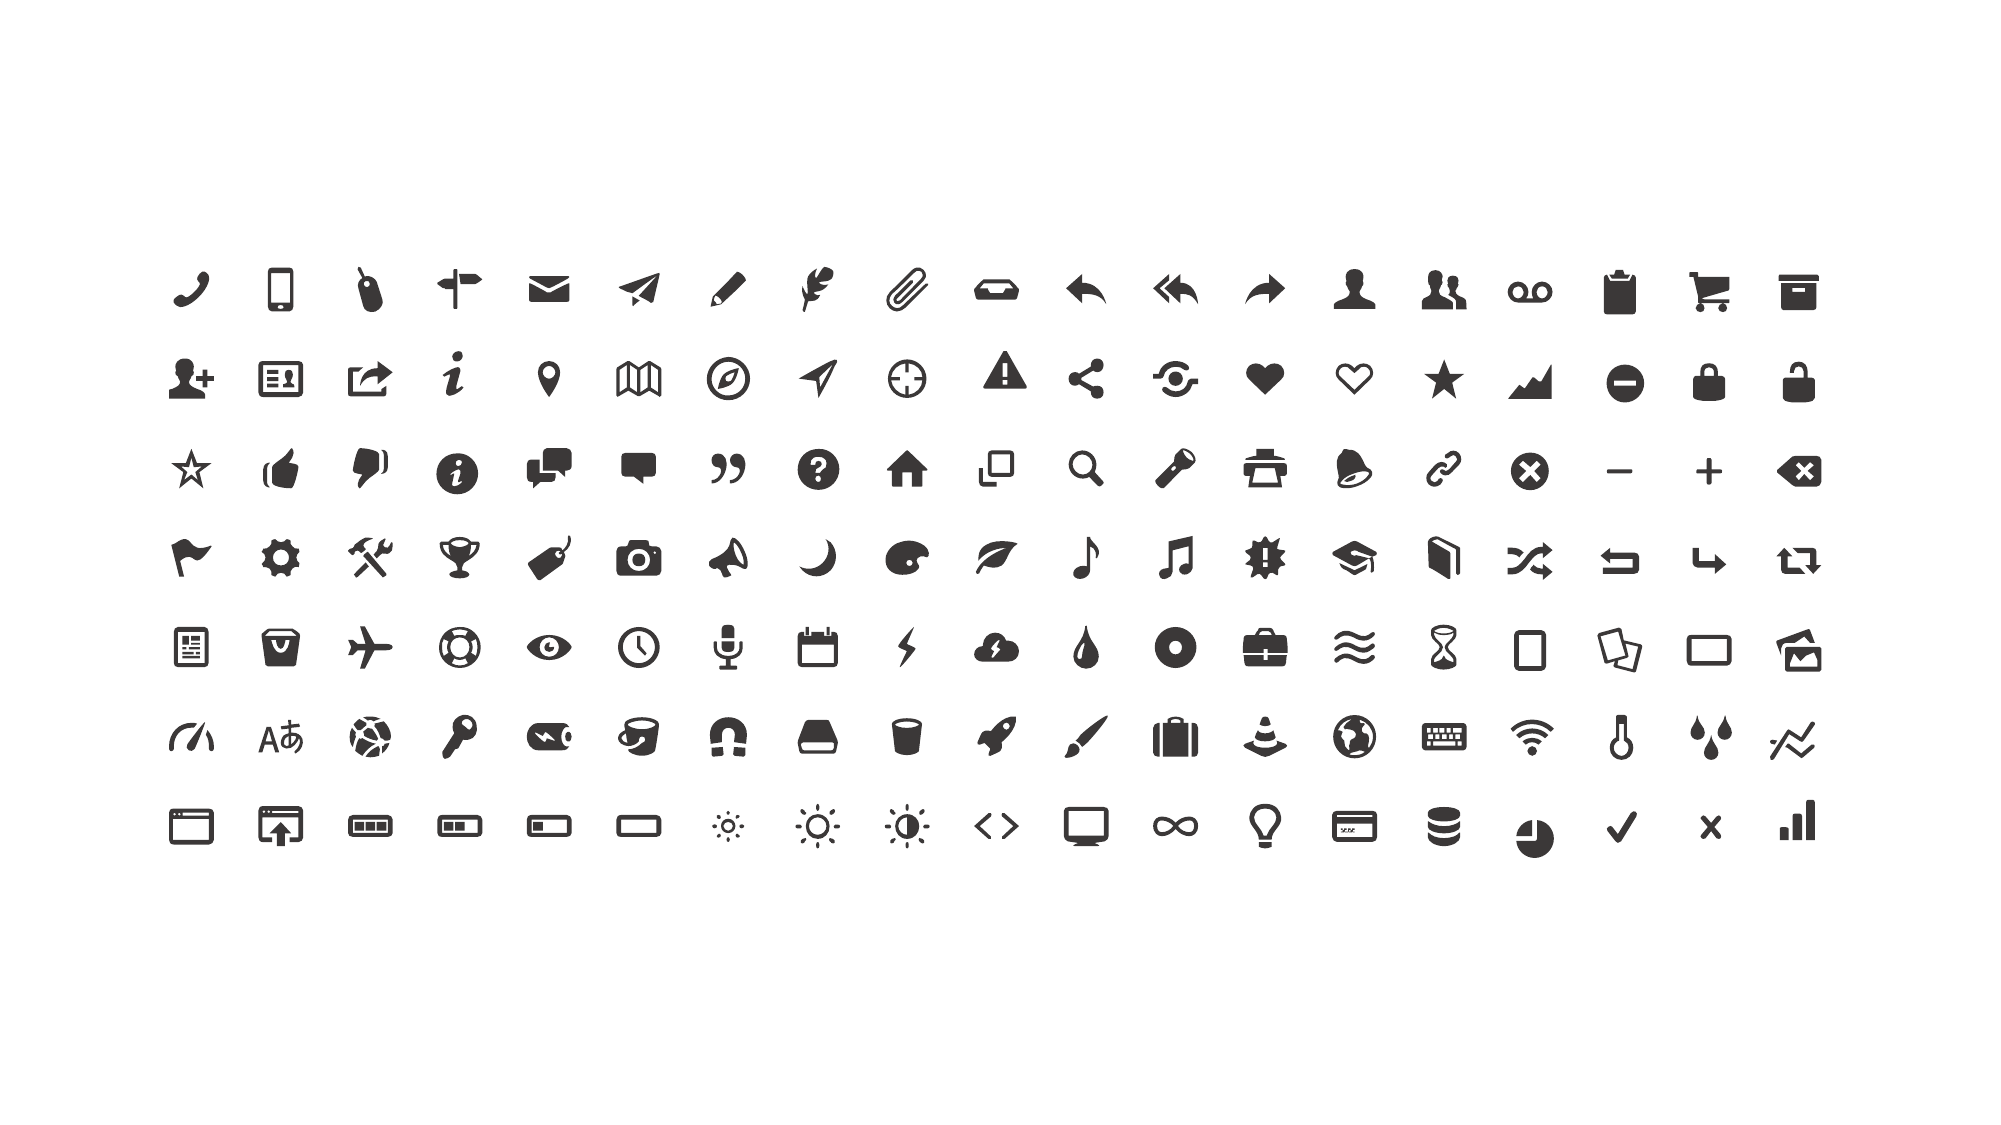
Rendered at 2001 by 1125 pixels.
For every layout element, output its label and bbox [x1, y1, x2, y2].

text_box [527, 535, 571, 581]
text_box [1510, 452, 1549, 491]
text_box [632, 296, 640, 307]
text_box [890, 837, 896, 844]
text_box [710, 271, 746, 307]
text_box [363, 716, 381, 722]
text_box [348, 814, 393, 837]
text_box [173, 271, 210, 308]
text_box [1781, 283, 1817, 311]
text_box [829, 837, 835, 844]
text_box [1603, 269, 1636, 315]
text_box [1686, 634, 1732, 666]
text_box [1153, 816, 1199, 837]
text_box [1439, 450, 1462, 476]
text_box [1522, 737, 1542, 745]
text_box [829, 809, 836, 815]
text_box [1245, 448, 1285, 460]
text_box [974, 632, 1019, 662]
text_box [1530, 563, 1553, 580]
text_box [1332, 810, 1378, 842]
text_box [885, 540, 929, 575]
text_box [1606, 469, 1633, 474]
text_box [1427, 806, 1461, 822]
text_box [1717, 715, 1732, 740]
text_box [196, 369, 214, 388]
text_box [1510, 719, 1554, 732]
text_box [713, 624, 743, 670]
text_box [171, 448, 212, 489]
text_box [729, 453, 746, 484]
text_box [1777, 455, 1822, 487]
text_box [1335, 363, 1374, 395]
text_box [797, 719, 838, 754]
text_box [261, 628, 301, 667]
text_box [1514, 630, 1547, 671]
text_box [983, 351, 1027, 389]
text_box [272, 448, 299, 489]
text_box [797, 448, 840, 490]
text_box [891, 718, 923, 756]
text_box [1154, 626, 1197, 669]
text_box [529, 276, 570, 289]
text_box [355, 738, 376, 756]
text_box [1334, 630, 1375, 641]
text_box [529, 283, 570, 302]
text_box [974, 279, 1019, 300]
text_box [263, 462, 270, 488]
text_box [1336, 449, 1373, 489]
text_box [886, 267, 929, 312]
text_box [258, 806, 304, 843]
text_box [353, 538, 393, 578]
text_box [1606, 364, 1645, 403]
text_box [1427, 536, 1461, 579]
text_box [1068, 450, 1104, 487]
text_box [1779, 827, 1789, 841]
text_box [1001, 813, 1019, 839]
text_box [733, 746, 746, 757]
text_box [1258, 842, 1272, 849]
text_box [169, 722, 198, 752]
text_box [348, 367, 387, 397]
text_box [1334, 642, 1375, 653]
text_box [1806, 799, 1815, 841]
text_box [1689, 272, 1730, 313]
text_box [1692, 547, 1727, 574]
text_box [169, 358, 206, 399]
text_box [353, 718, 367, 731]
text_box [621, 452, 656, 484]
text_box [1155, 448, 1196, 489]
text_box [1333, 269, 1376, 309]
text_box [1600, 547, 1640, 574]
text_box [261, 539, 300, 577]
text_box [1516, 820, 1554, 858]
text_box [978, 468, 997, 487]
text_box [258, 361, 304, 398]
text_box [526, 723, 570, 751]
text_box [439, 536, 480, 579]
text_box [365, 746, 380, 758]
text_box [618, 717, 659, 756]
text_box [800, 837, 807, 844]
text_box [918, 837, 925, 844]
text_box [975, 541, 1018, 574]
text_box [1245, 273, 1286, 305]
text_box [1770, 721, 1815, 760]
text_box [537, 361, 561, 398]
text_box [436, 453, 479, 495]
text_box [1431, 624, 1457, 670]
text_box [1243, 730, 1288, 757]
text_box [1249, 803, 1282, 840]
text_box [442, 714, 477, 759]
text_box [267, 267, 294, 312]
text_box [349, 727, 356, 747]
text_box [1066, 273, 1107, 305]
text_box [382, 742, 390, 754]
text_box [799, 539, 836, 577]
text_box [280, 719, 303, 754]
text_box [1690, 715, 1705, 740]
text_box [1421, 270, 1453, 310]
text_box [889, 809, 896, 815]
text_box [1259, 716, 1271, 727]
text_box [1427, 832, 1461, 847]
text_box [348, 626, 393, 669]
text_box [1792, 813, 1803, 841]
text_box [360, 361, 393, 386]
text_box [1507, 542, 1553, 575]
text_box [186, 722, 206, 751]
text_box [1153, 361, 1190, 379]
text_box [617, 626, 660, 669]
text_box [1778, 274, 1819, 281]
text_box [1162, 378, 1199, 398]
text_box [618, 272, 660, 303]
text_box [884, 824, 892, 829]
text_box [1609, 714, 1634, 760]
text_box [805, 814, 830, 839]
text_box [1507, 281, 1553, 303]
text_box [1243, 463, 1287, 488]
text_box [833, 824, 841, 829]
text_box [987, 450, 1015, 477]
text_box [1242, 627, 1288, 653]
text_box [1785, 646, 1822, 672]
text_box [1164, 273, 1199, 305]
text_box [526, 814, 572, 837]
text_box [1776, 629, 1815, 656]
text_box [442, 367, 464, 396]
text_box [526, 459, 556, 489]
text_box [616, 361, 662, 398]
text_box [898, 626, 916, 668]
text_box [205, 730, 214, 752]
text_box [459, 273, 483, 285]
text_box [1333, 715, 1377, 759]
text_box [1696, 458, 1723, 485]
text_box [1064, 715, 1108, 758]
text_box [169, 808, 214, 845]
text_box [381, 449, 388, 474]
text_box [363, 727, 379, 741]
text_box [1703, 734, 1719, 760]
text_box [1700, 815, 1722, 839]
text_box [887, 359, 927, 398]
text_box [974, 813, 992, 839]
text_box [797, 626, 838, 668]
text_box [886, 450, 928, 487]
text_box [1191, 722, 1199, 757]
text_box [800, 809, 807, 815]
text_box [1447, 275, 1467, 310]
text_box [706, 356, 751, 401]
text_box [1424, 359, 1465, 399]
text_box [1153, 722, 1160, 757]
text_box [616, 540, 662, 576]
text_box [1527, 746, 1538, 756]
text_box [1693, 363, 1726, 401]
text_box [1421, 723, 1467, 751]
text_box [1162, 716, 1189, 757]
text_box [352, 448, 380, 489]
text_box [542, 448, 572, 478]
text_box [1063, 806, 1109, 847]
text_box [1332, 540, 1377, 573]
text_box [258, 726, 280, 753]
text_box [1597, 627, 1643, 673]
text_box [452, 351, 463, 362]
text_box [1245, 536, 1286, 580]
text_box [709, 717, 747, 744]
text_box [711, 746, 724, 757]
text_box [437, 269, 458, 309]
text_box [895, 814, 920, 839]
text_box [374, 721, 392, 741]
text_box [1606, 811, 1637, 843]
text_box [1426, 461, 1447, 487]
text_box [1068, 358, 1104, 399]
text_box [1339, 563, 1368, 576]
text_box [171, 539, 212, 577]
text_box [721, 818, 736, 834]
text_box [798, 359, 838, 398]
text_box [1516, 728, 1549, 739]
text_box [437, 814, 483, 837]
text_box [1153, 273, 1170, 304]
text_box [565, 731, 572, 742]
text_box [1246, 363, 1285, 395]
text_box [1243, 655, 1287, 667]
text_box [977, 716, 1016, 756]
text_box [439, 626, 481, 668]
text_box [269, 822, 292, 847]
text_box [357, 266, 383, 313]
text_box [1073, 625, 1099, 669]
text_box [1792, 547, 1822, 574]
text_box [526, 634, 572, 661]
text_box [1158, 535, 1193, 580]
text_box [802, 266, 834, 312]
text_box [616, 814, 662, 837]
text_box [1334, 653, 1375, 664]
text_box [1073, 536, 1099, 579]
text_box [1776, 547, 1806, 574]
text_box [1508, 364, 1552, 399]
text_box [711, 453, 727, 484]
text_box [1782, 361, 1815, 403]
text_box [1427, 821, 1461, 834]
text_box [173, 626, 209, 668]
text_box [709, 537, 748, 578]
text_box [348, 537, 373, 556]
text_box [1168, 371, 1183, 386]
